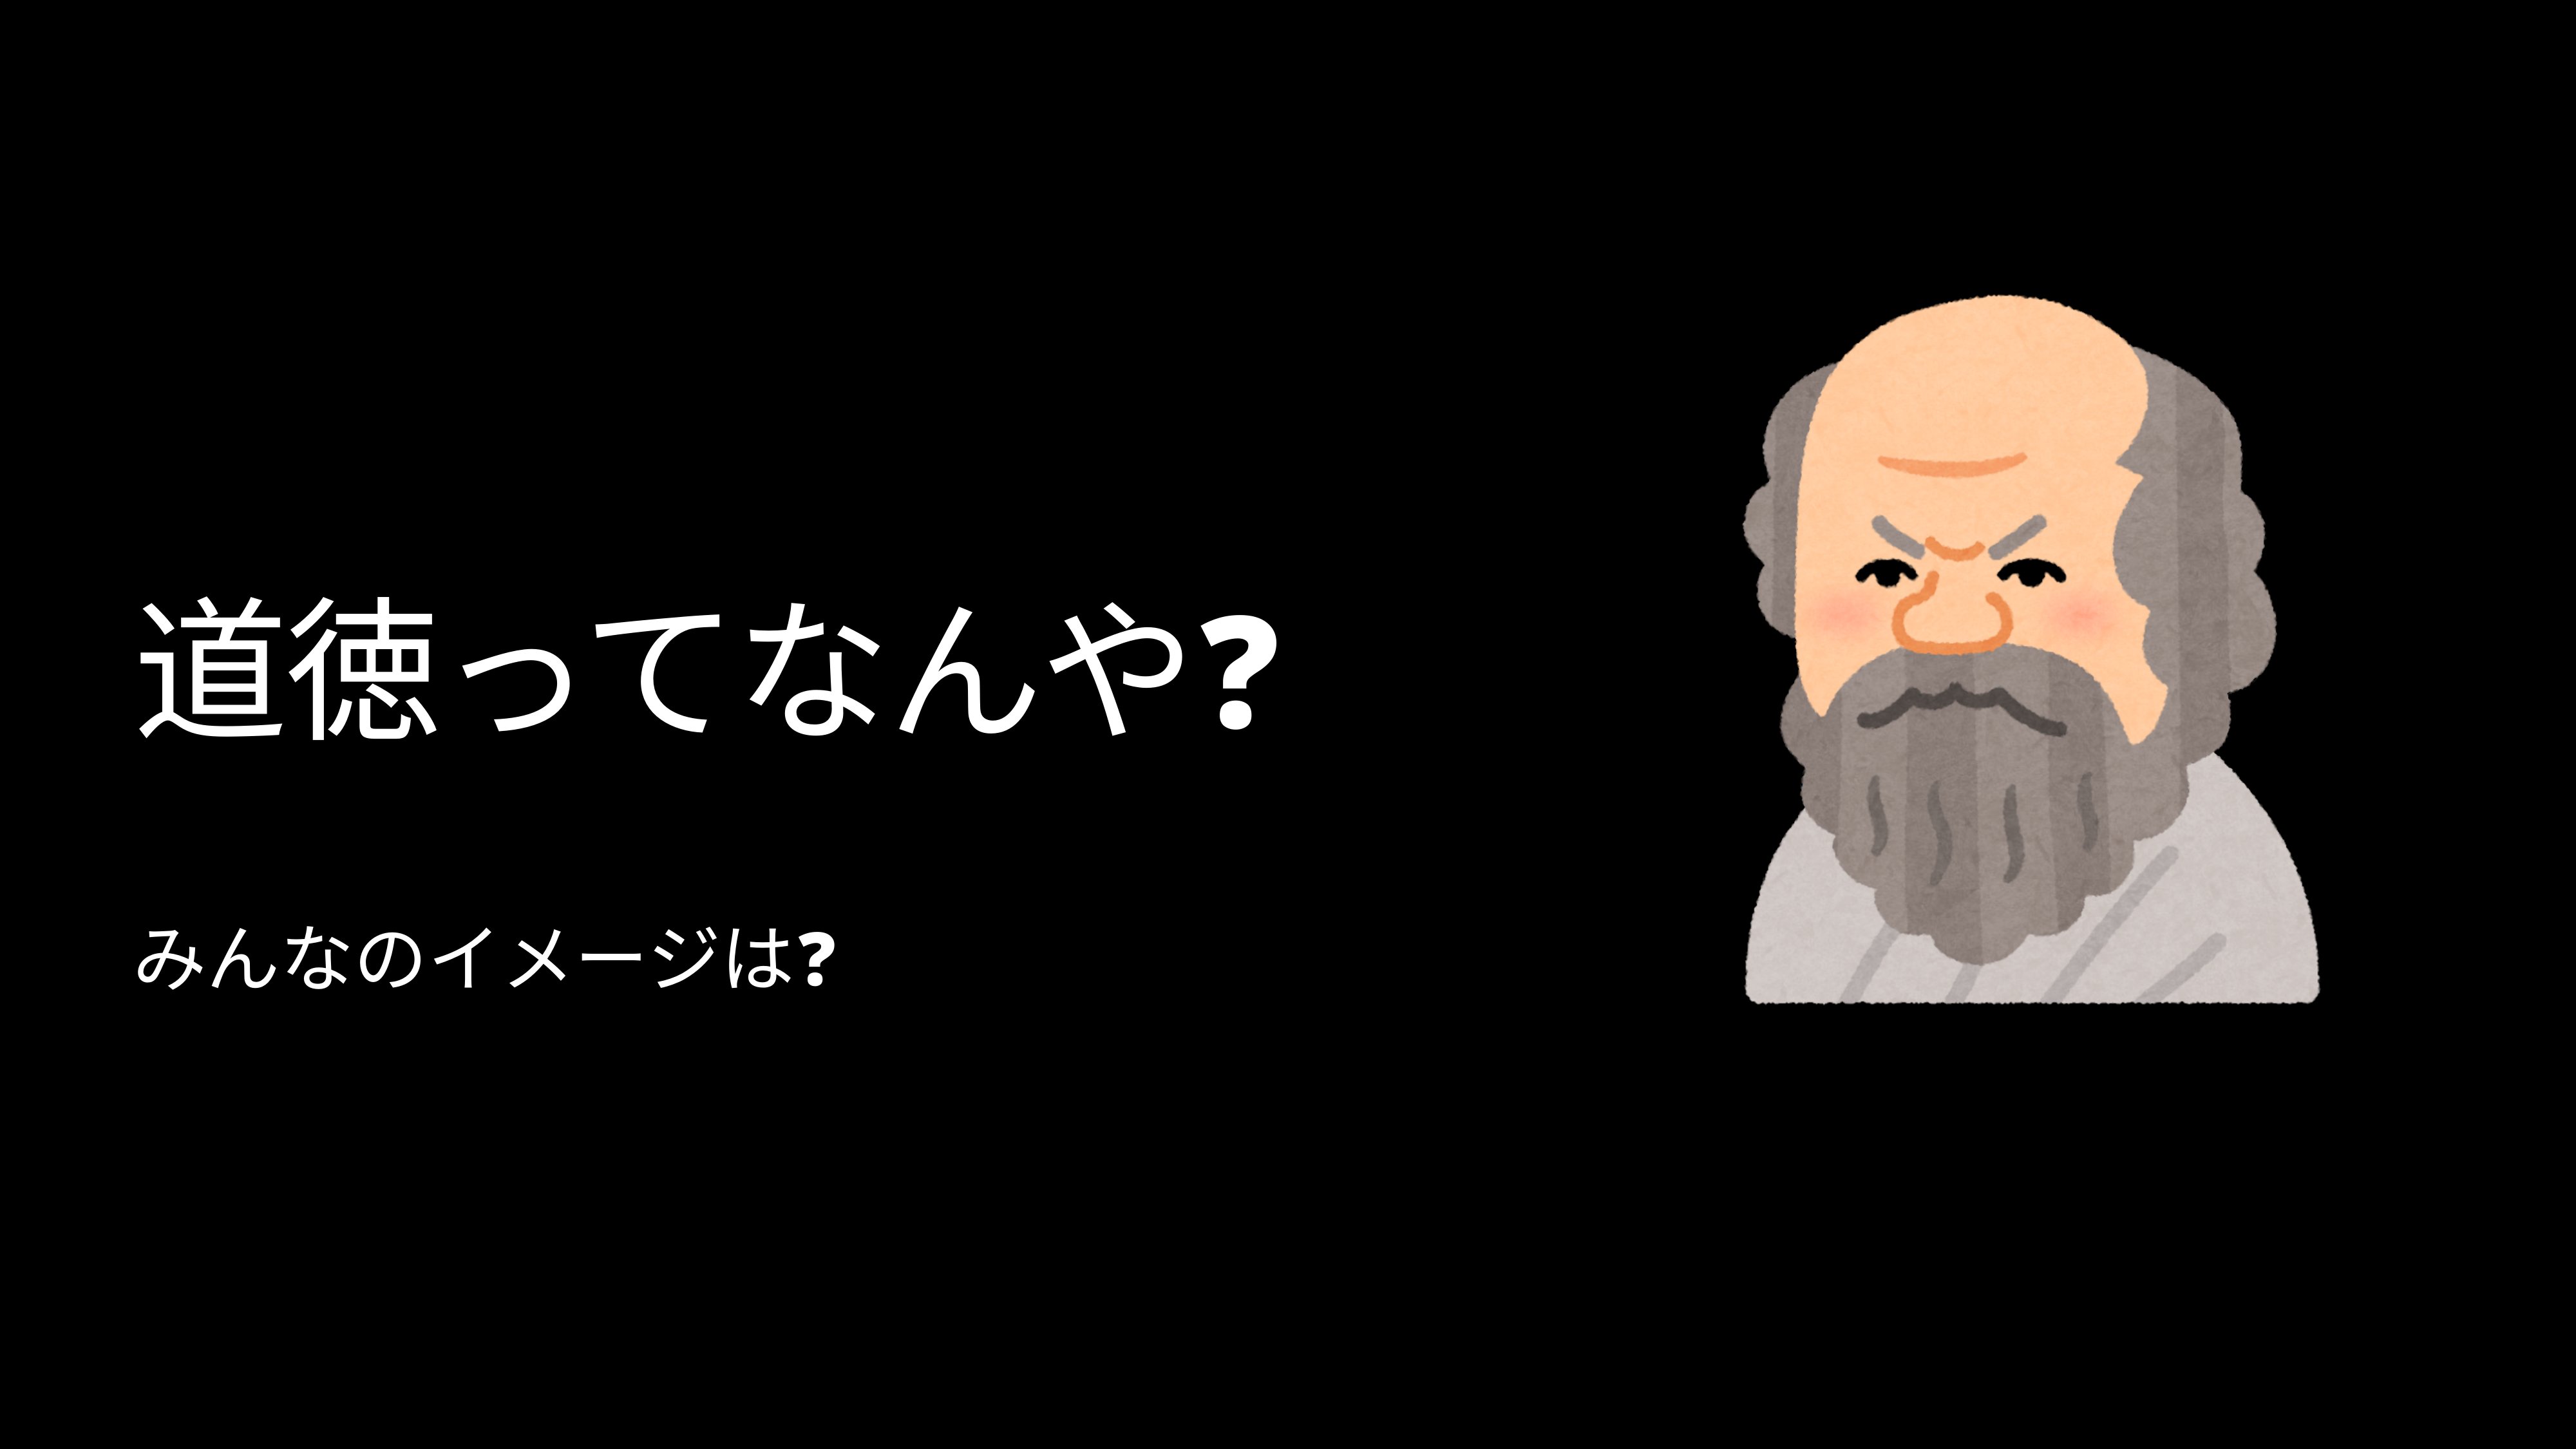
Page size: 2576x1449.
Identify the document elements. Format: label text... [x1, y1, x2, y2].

picture [1685, 276, 2353, 1025]
subtitle みんなのイメージは❓ [127, 905, 2449, 1108]
title 道徳ってなんや❓ [127, 271, 2449, 764]
